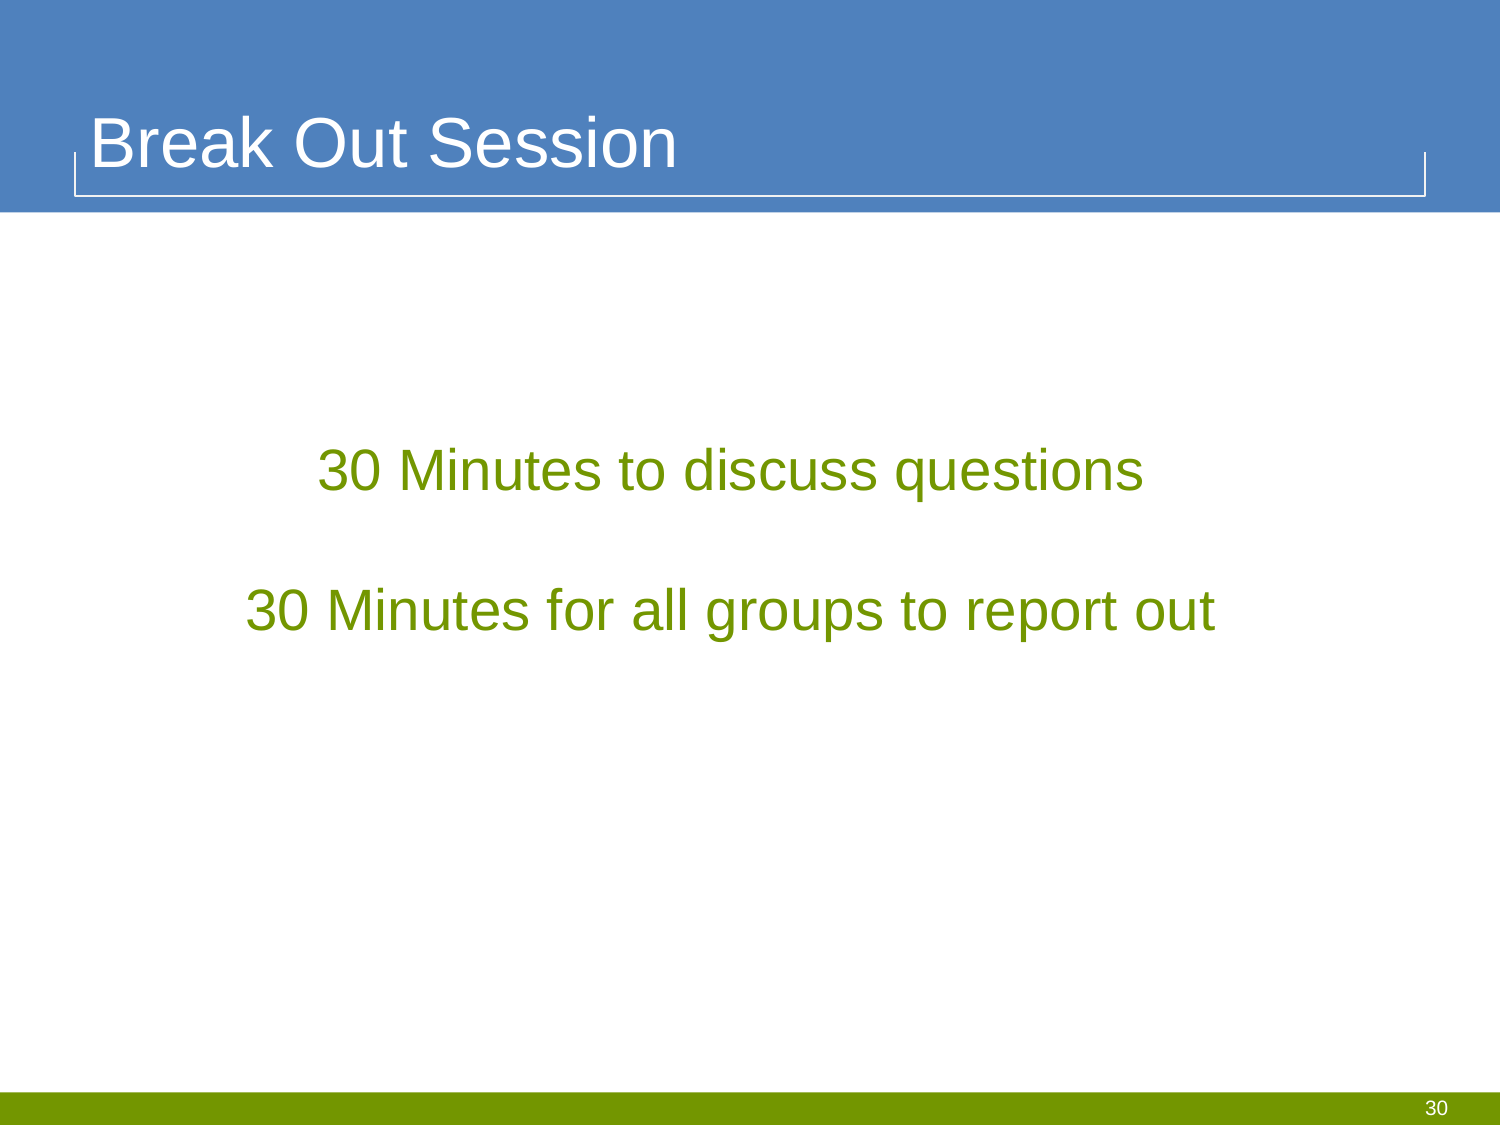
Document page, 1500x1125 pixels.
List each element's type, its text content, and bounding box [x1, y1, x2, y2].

text_box 30 Minutes to discuss questions 30 Minutes for all groups to report out [225, 425, 1238, 650]
text_box Break Out Session [74, 45, 1425, 233]
title Breakout Session [74, 387, 1426, 576]
